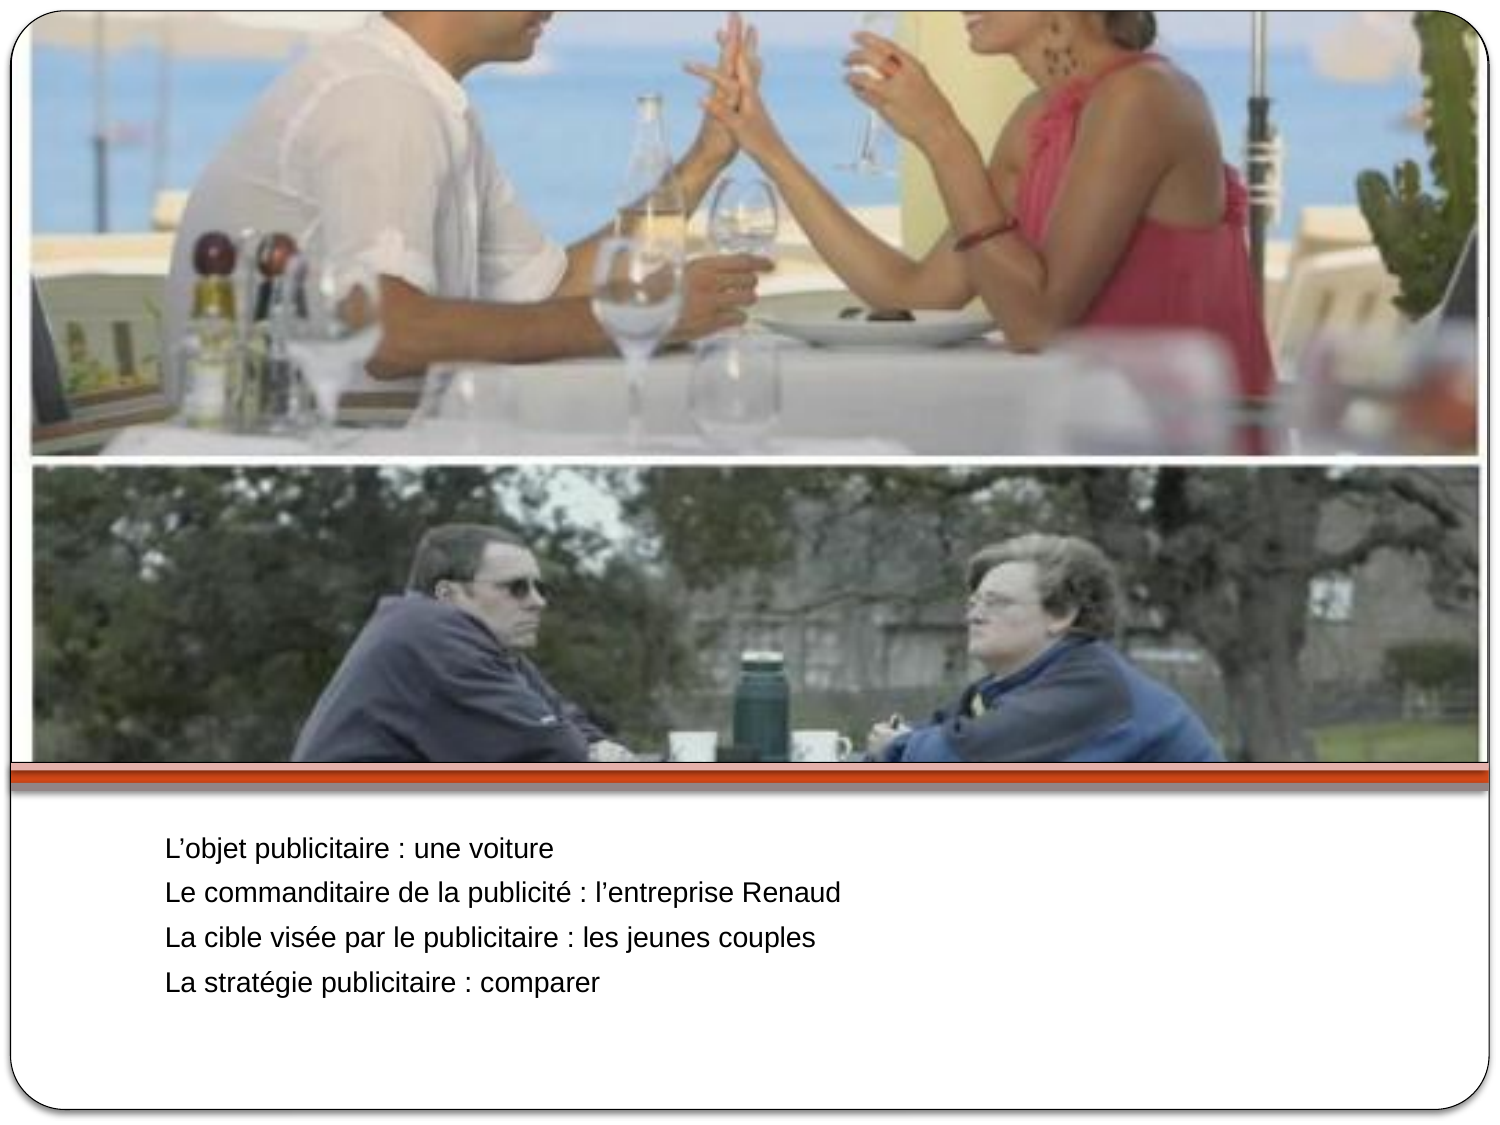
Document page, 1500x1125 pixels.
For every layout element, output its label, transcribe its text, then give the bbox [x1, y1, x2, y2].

picture [10, 10, 1489, 763]
list L’objet publicitaire : une voiture Le commanditaire de la publicité : l’entreprise Renaud La cible visée par le publicitaire : les jeunes couples La stratégie publicitaire : comparer [150, 822, 1350, 1006]
